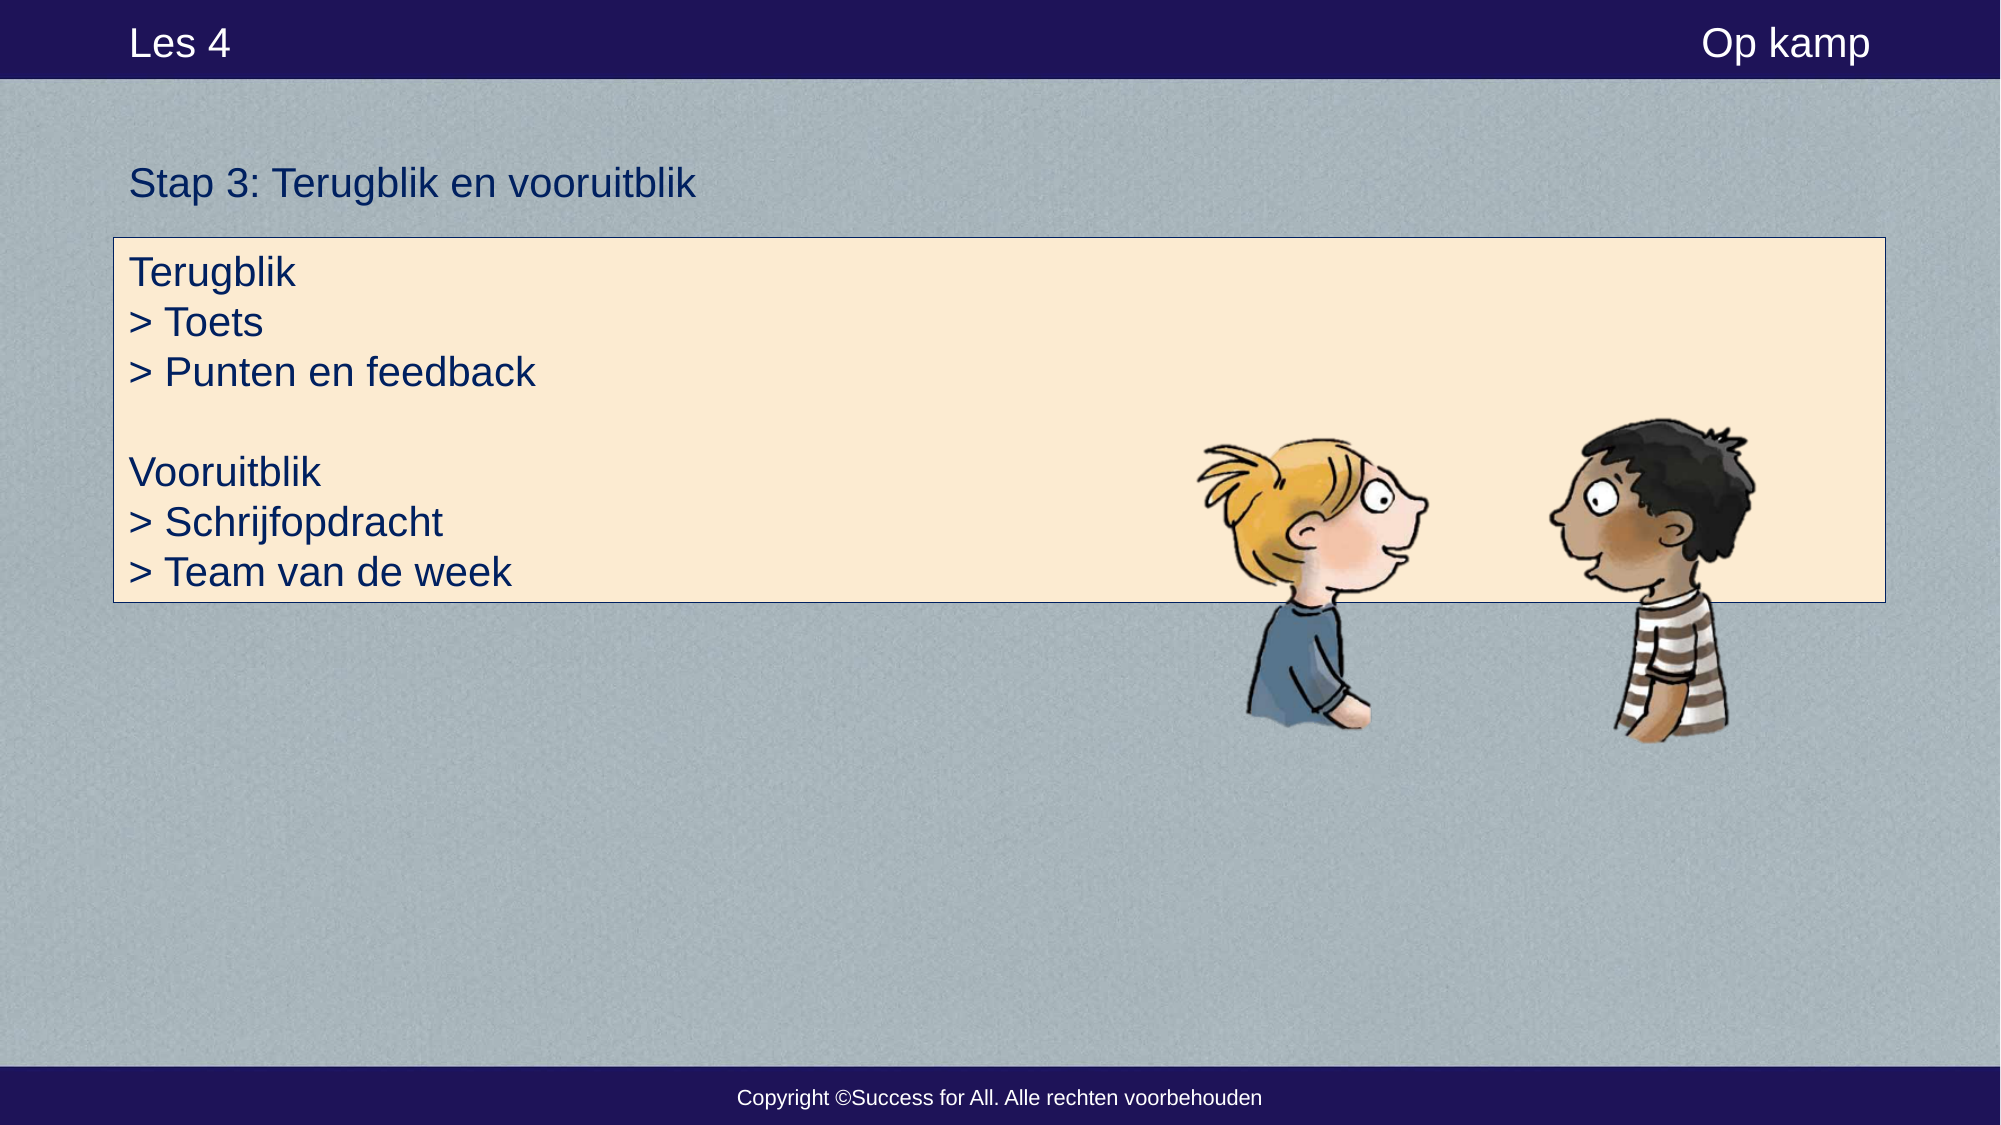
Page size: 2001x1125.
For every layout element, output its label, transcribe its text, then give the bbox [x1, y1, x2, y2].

text_box Les 4 [114, 8, 354, 73]
text_box Copyright ©Success for All. Alle rechten voorbehouden [0, 1076, 2000, 1125]
text_box Op kamp [999, 8, 1886, 73]
text_box Stap 3: Terugblik en vooruitblik [113, 148, 1635, 214]
picture [0, 0, 2001, 1125]
text_box Terugblik > Toets > Punten en feedback Vooruitblik > Schrijfopdracht > Team van de week [113, 237, 1886, 603]
